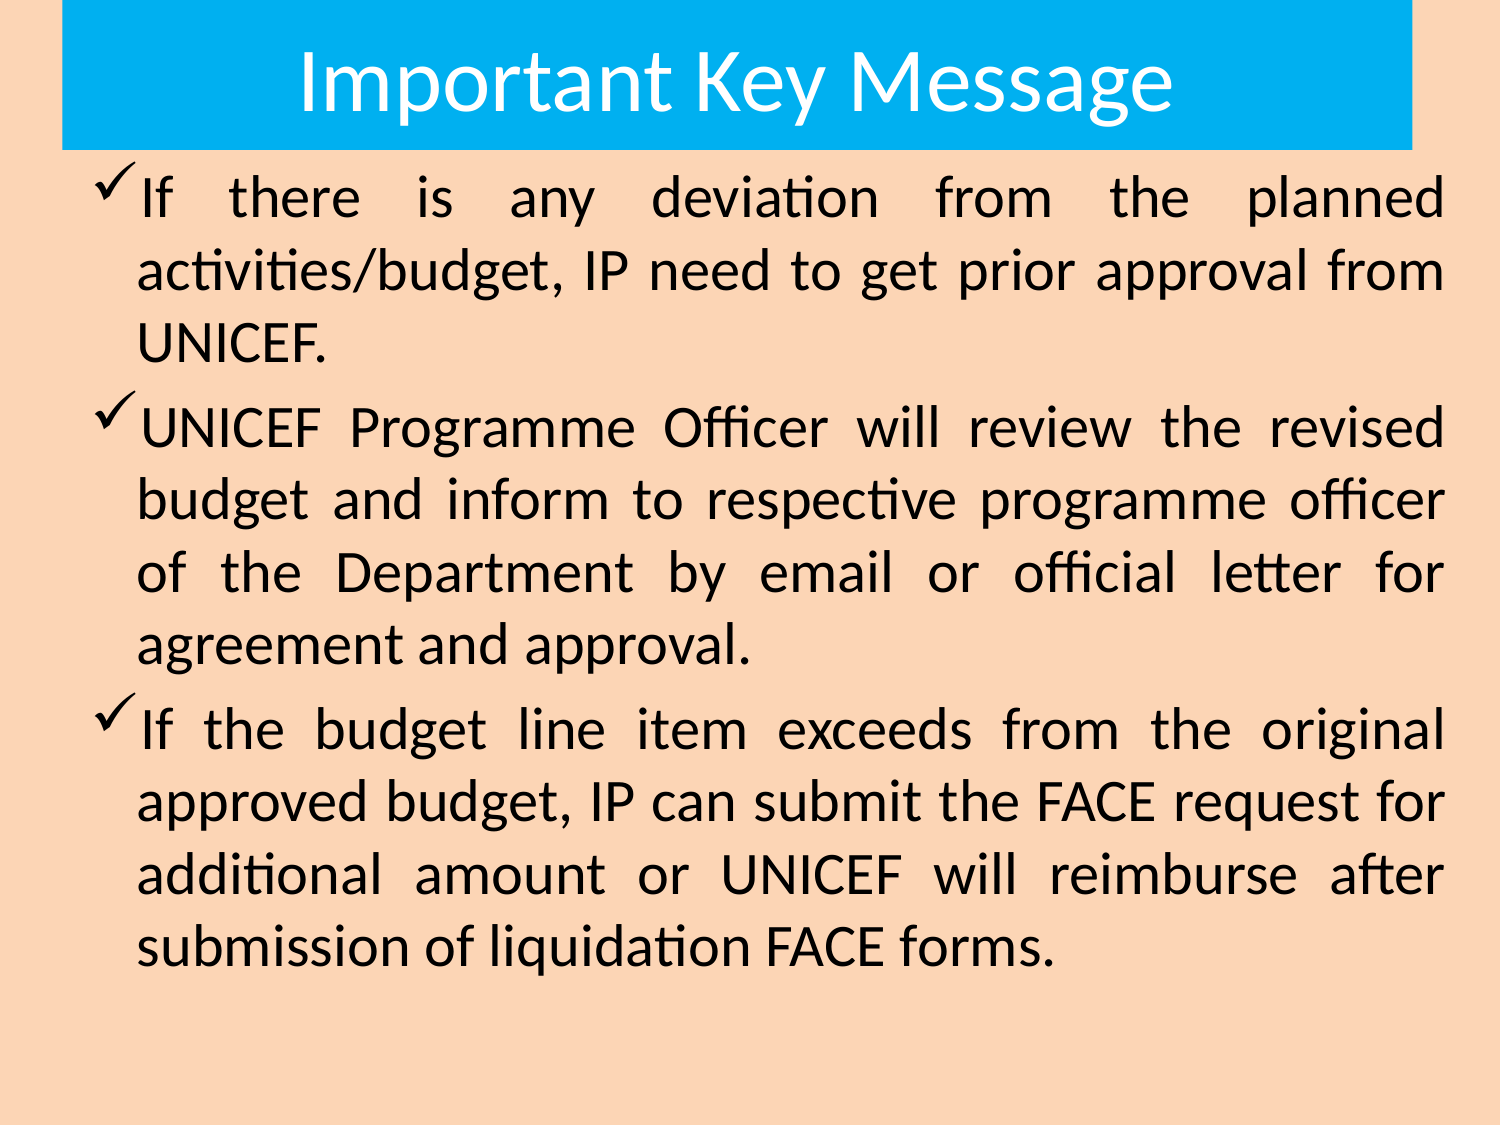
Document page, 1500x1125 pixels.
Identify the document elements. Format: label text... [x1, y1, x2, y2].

title Important Key Message [62, 0, 1413, 149]
list If there is any deviation from the planned activities/budget, IP need to get prior approval from UNICEF. UNICEF Programme Officer will review the revised budget and inform to respective programme officer of the Department by email or official letter for agreement and approval. If the budget line item exceeds from the original approved budget, IP can submit the FACE request for additional amount or UNICEF will reimburse after submission of liquidation FACE forms. [0, 149, 1463, 1100]
